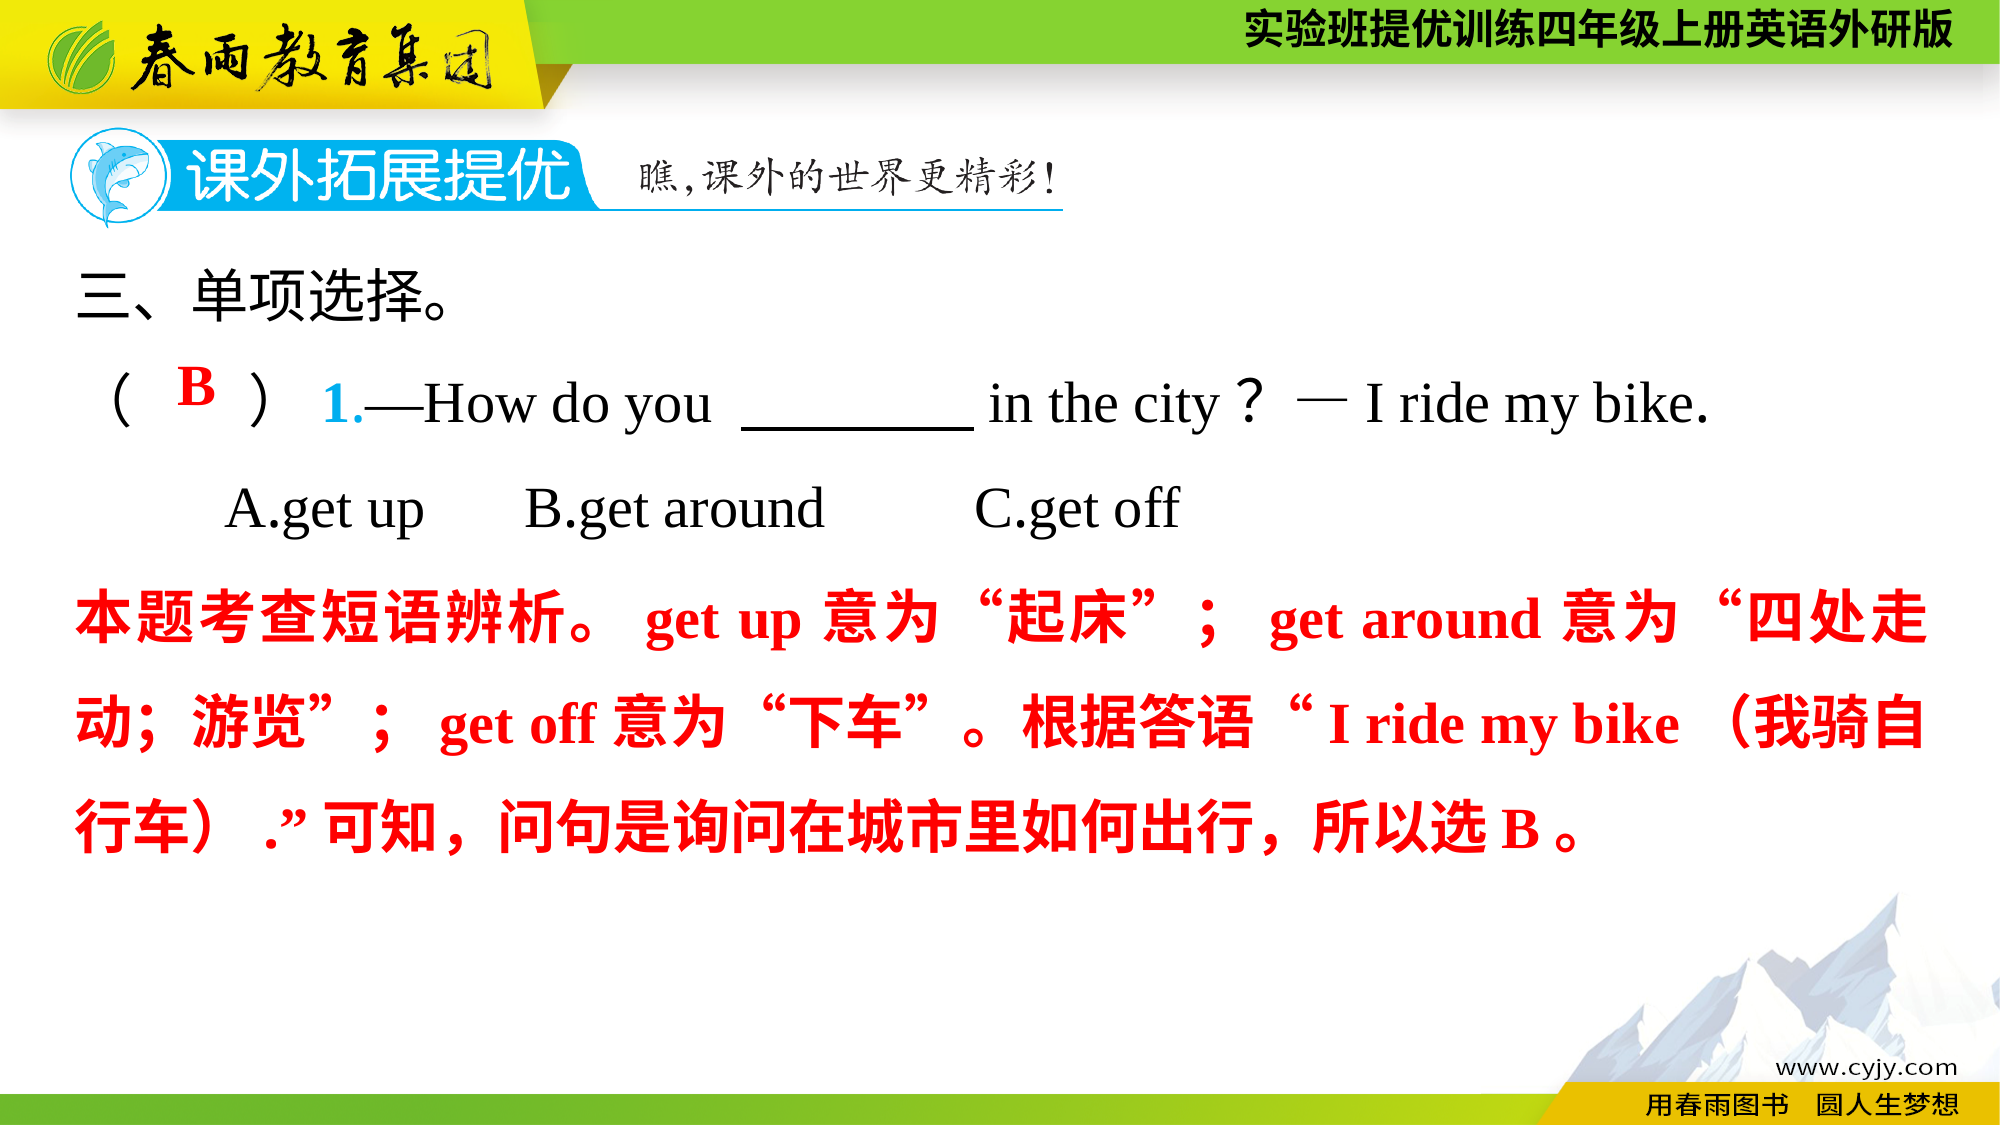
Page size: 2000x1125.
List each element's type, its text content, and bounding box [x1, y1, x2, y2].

picture [0, 0, 2000, 1125]
text_box 本题考查短语辨析。get up意为“起床”；get around意为“四处走动；游览”；get off意为“下车”。根据答语“I ride my bike（我骑自行车）.”可知，问句是询问在城市里如何出行，所以选B。 [59, 537, 1944, 868]
text_box B [162, 339, 232, 425]
list 三、单项选择。 （ ）1.—How do you in the city？—I ride my bike. A.get up B.get around C.get off [59, 216, 1944, 537]
